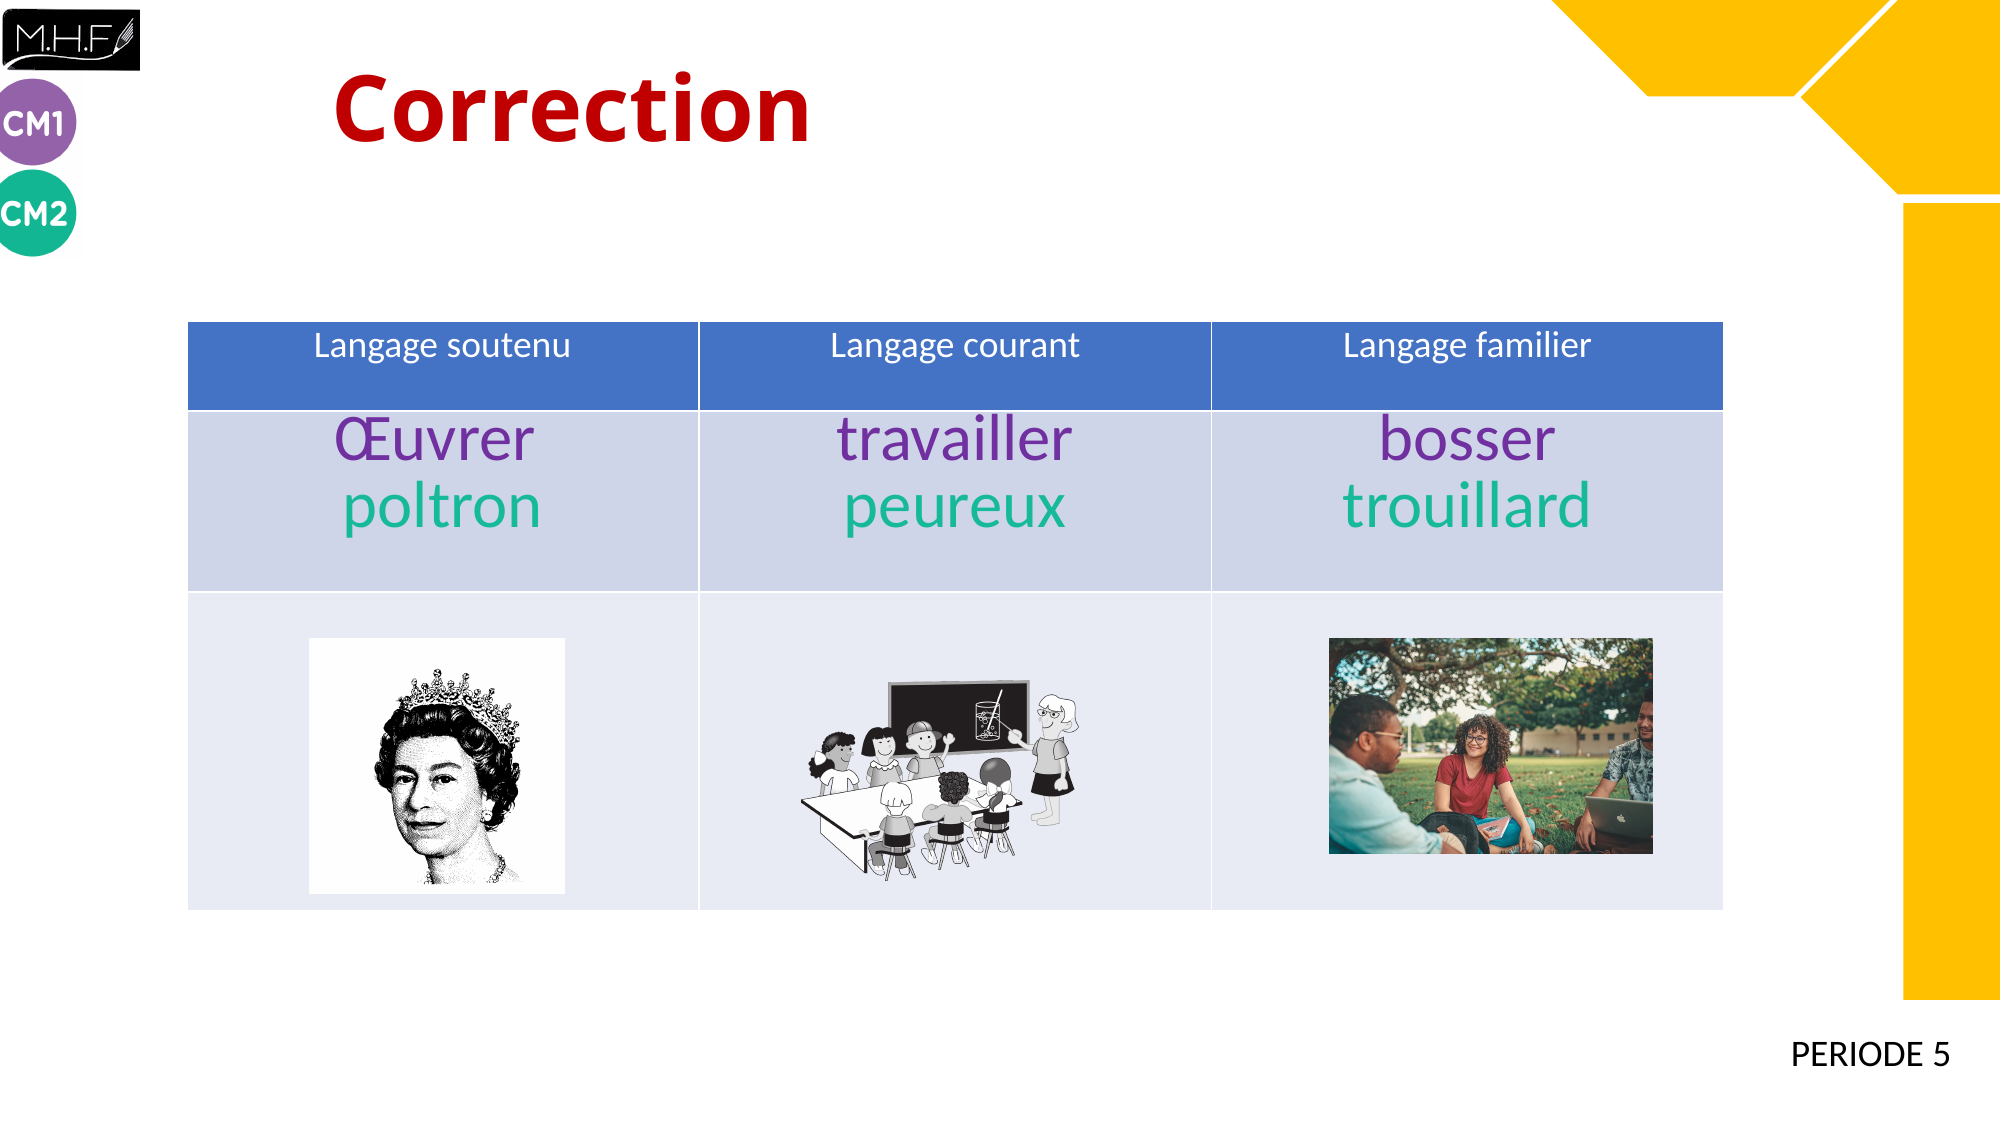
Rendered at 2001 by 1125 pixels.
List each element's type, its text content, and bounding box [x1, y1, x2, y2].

table_cell Œuvrer poltron [188, 412, 698, 591]
picture [0, 7, 140, 259]
picture [1329, 638, 1653, 854]
table_header Langage soutenu [188, 322, 698, 410]
table_cell bosser trouillard [1212, 412, 1723, 591]
table_cell [700, 593, 1211, 910]
table_cell travailler peureux [700, 412, 1211, 591]
table_cell [188, 593, 698, 910]
title Correction [316, 3, 1863, 221]
picture [309, 638, 565, 894]
table_header Langage courant [700, 322, 1211, 410]
text_box [1902, 202, 2000, 1001]
text_box PERIODE 5 [1362, 1021, 1967, 1125]
table_cell [1212, 593, 1723, 910]
text_box [1799, 0, 2000, 196]
table_header Langage familier [1212, 322, 1723, 410]
text_box [1549, 0, 1892, 98]
picture [801, 680, 1079, 881]
